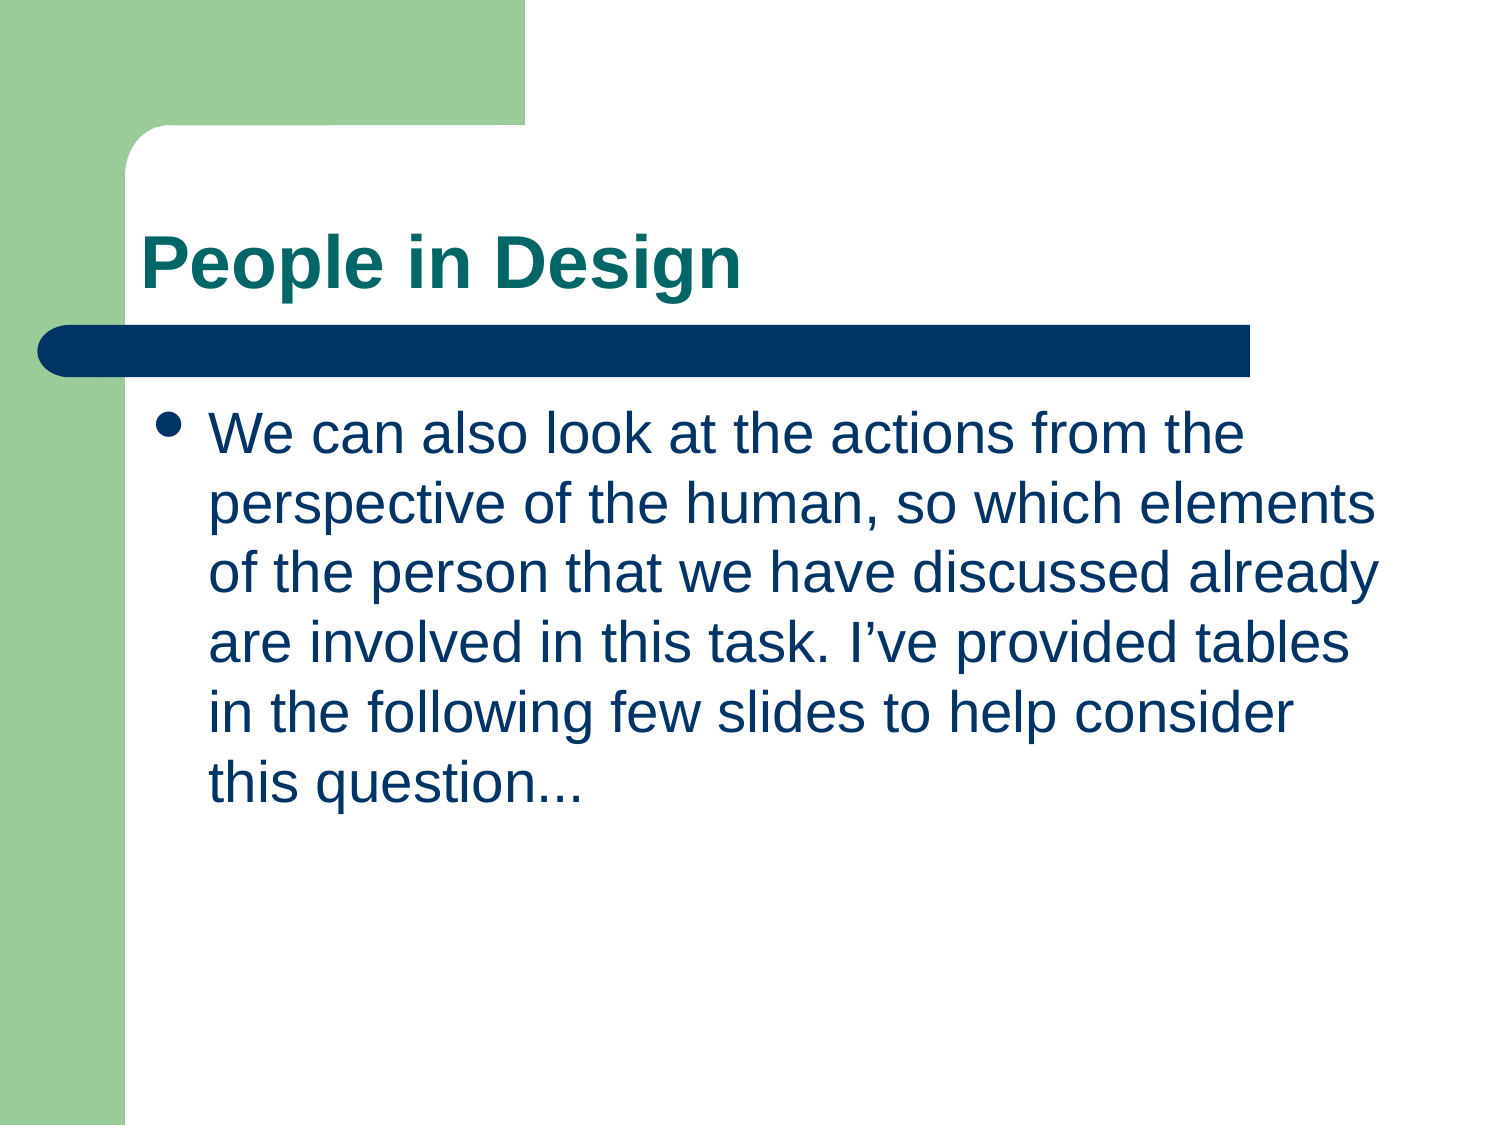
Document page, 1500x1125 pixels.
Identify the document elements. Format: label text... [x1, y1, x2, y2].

title People in Design [124, 124, 1426, 313]
list We can also look at the actions from the perspective of the human, so which elements of the person that we have discussed already are involved in this task. I’ve provided tables in the following few slides to help consider this question... [137, 387, 1400, 999]
